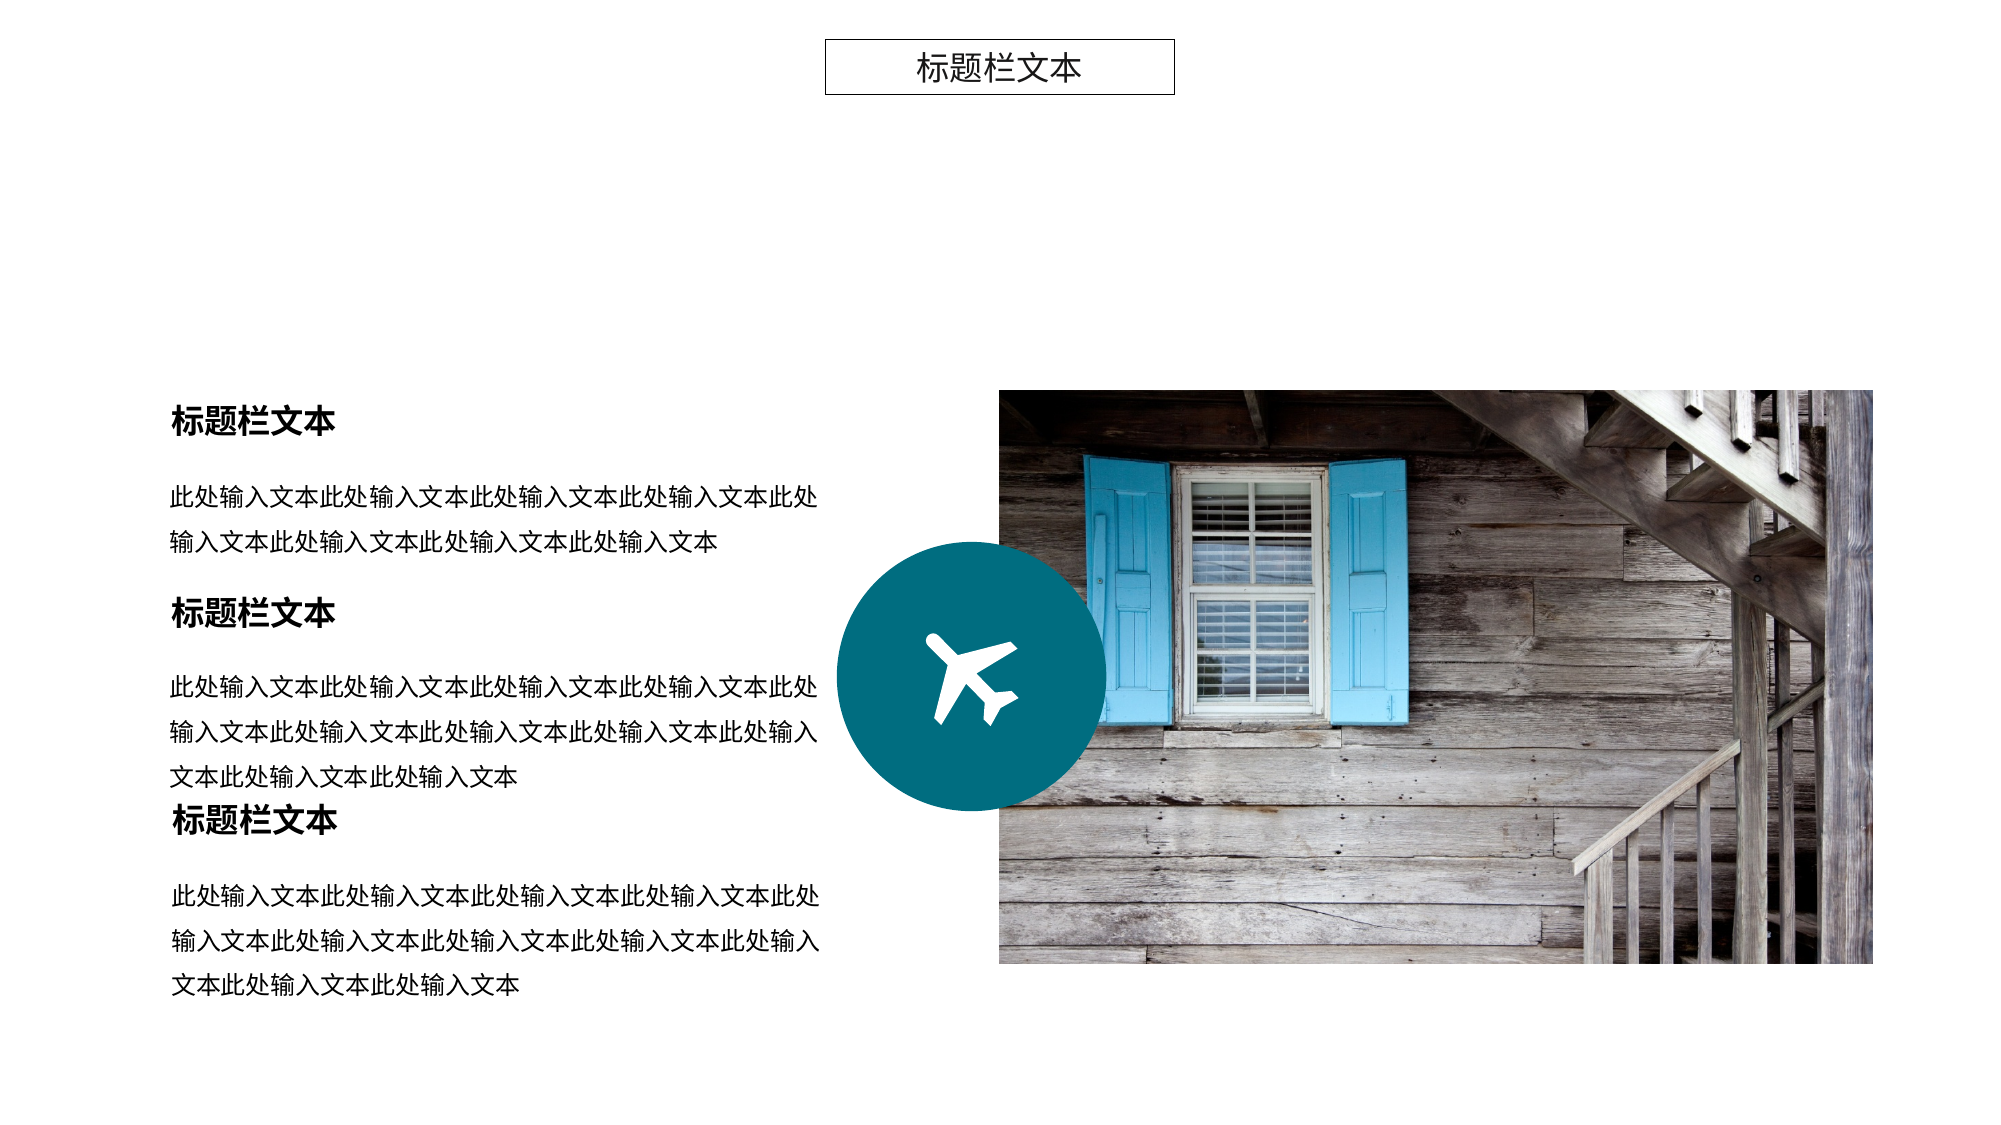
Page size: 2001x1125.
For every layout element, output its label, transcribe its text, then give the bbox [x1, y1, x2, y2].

text_box 标题栏文本 [157, 791, 594, 847]
text_box 标题栏文本 [156, 393, 592, 448]
text_box 此处输入文本此处输入文本此处输入文本此处输入文本此处输入文本此处输入文本此处输入文本此处输入文本 [154, 459, 837, 564]
text_box 此处输入文本此处输入文本此处输入文本此处输入文本此处输入文本此处输入文本此处输入文本此处输入文本此处输入文本此处输入文本此处输入文本 [156, 857, 837, 1008]
text_box 标题栏文本 [825, 39, 1175, 95]
text_box 标题栏文本 [156, 584, 592, 640]
picture [999, 390, 1873, 964]
text_box 此处输入文本此处输入文本此处输入文本此处输入文本此处输入文本此处输入文本此处输入文本此处输入文本此处输入文本此处输入文本此处输入文本 [154, 649, 837, 799]
text_box [837, 541, 999, 812]
text_box [925, 633, 999, 727]
